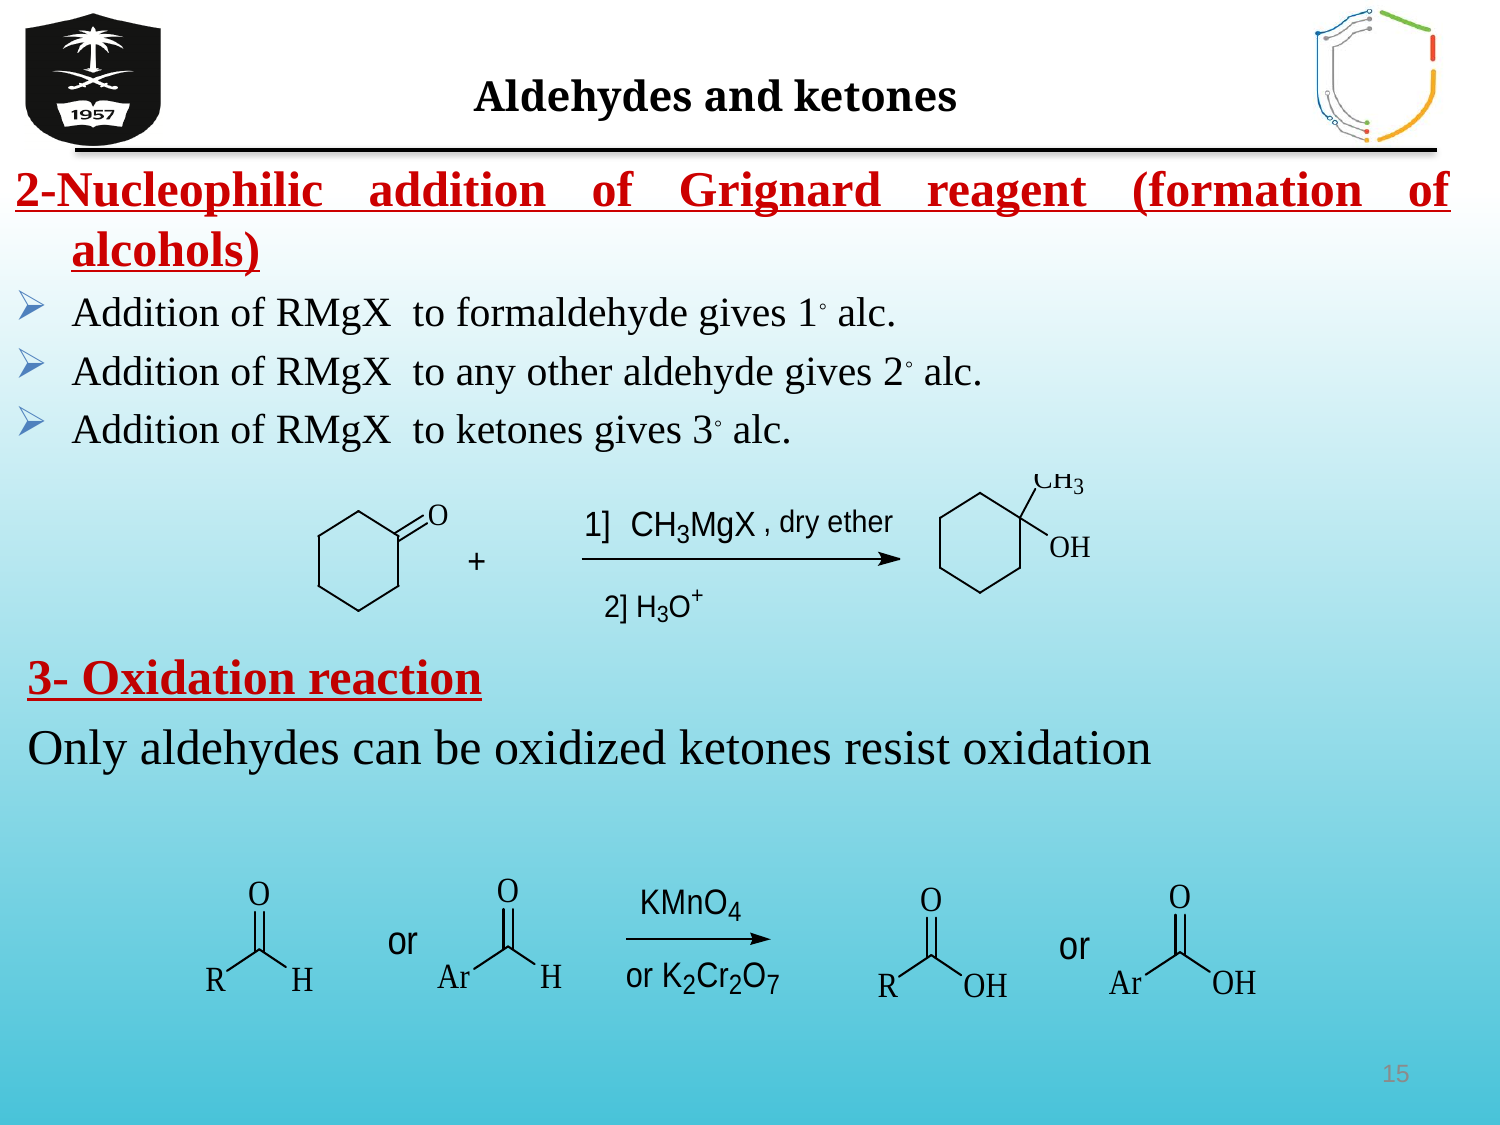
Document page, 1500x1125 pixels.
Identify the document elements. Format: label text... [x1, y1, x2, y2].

text_box 3- Oxidation reaction Only aldehydes can be oxidized ketones resist oxidation [12, 637, 1450, 713]
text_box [312, 474, 1101, 646]
slide_number 15 [1074, 1042, 1425, 1103]
list 2-Nucleophilic addition of Grignard reagent (formation of alcohols) Addition of RMgX to formaldehyde gives 1◦ alc. Addition of RMgX to any other aldehyde gives 2◦ alc. Addition of RMgX to ketones gives 3◦ alc. [0, 149, 1466, 488]
picture [24, 12, 163, 151]
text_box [205, 874, 1257, 999]
text_box Aldehydes and ketones [458, 62, 973, 128]
picture [1287, 0, 1463, 165]
